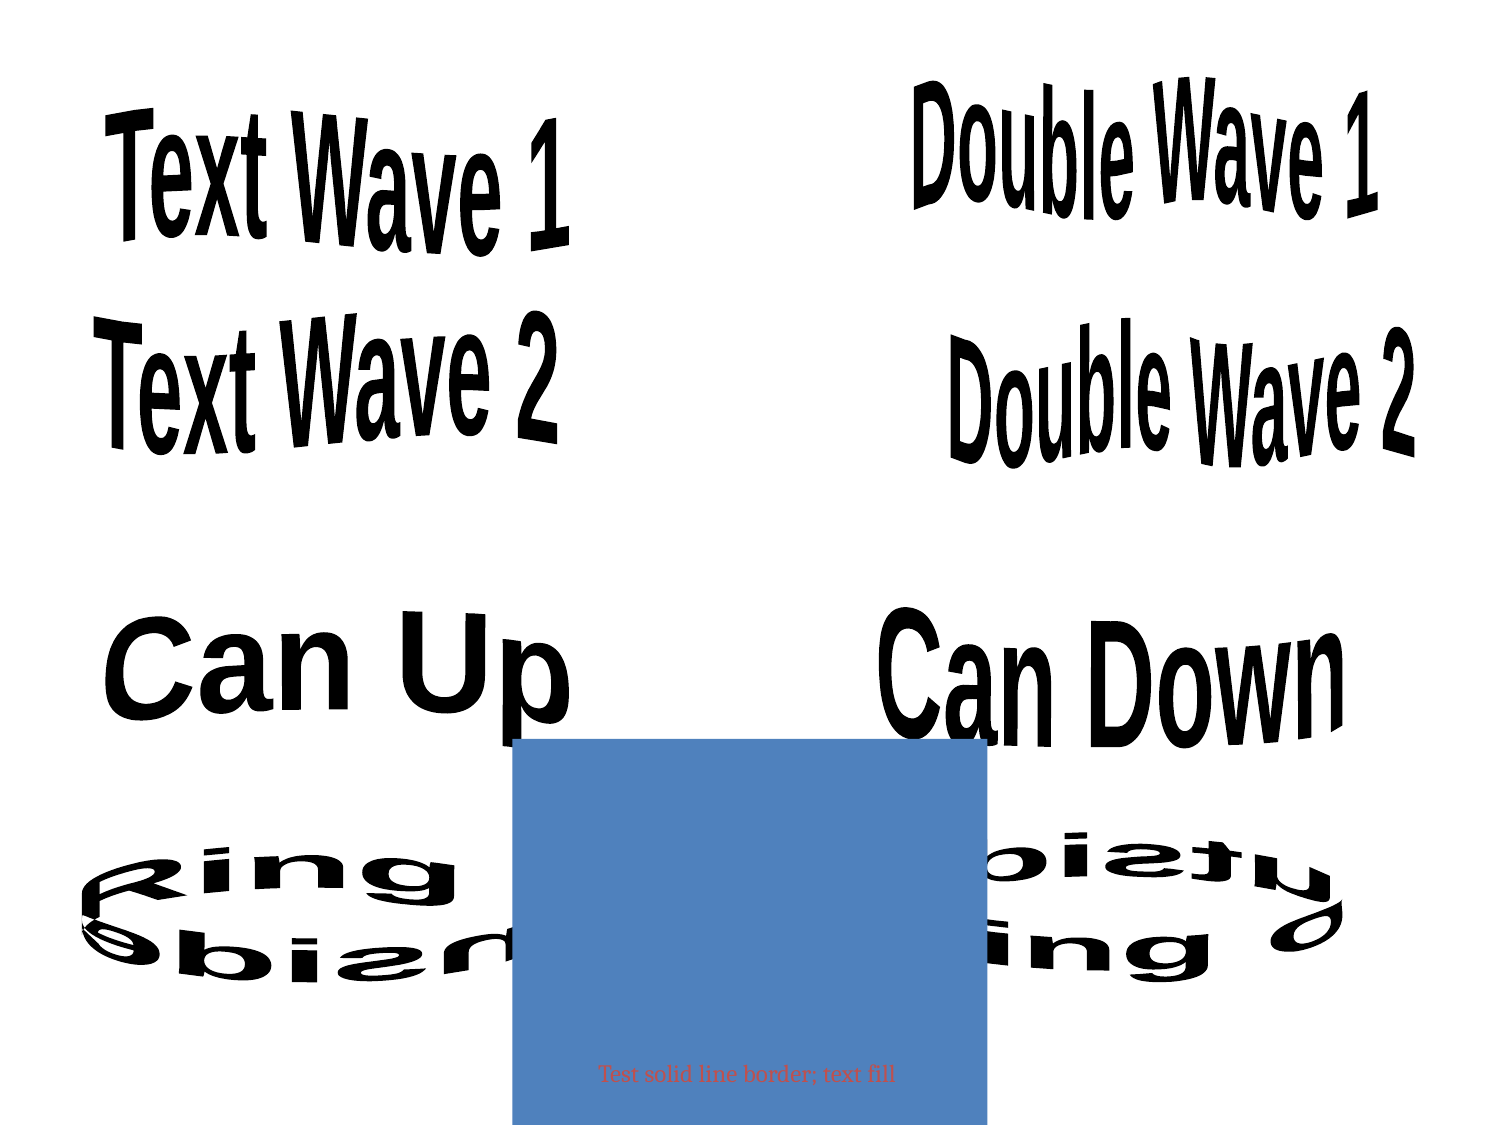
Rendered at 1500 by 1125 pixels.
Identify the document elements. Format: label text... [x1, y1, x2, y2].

footer Test solid line border; text fill [512, 738, 988, 1125]
